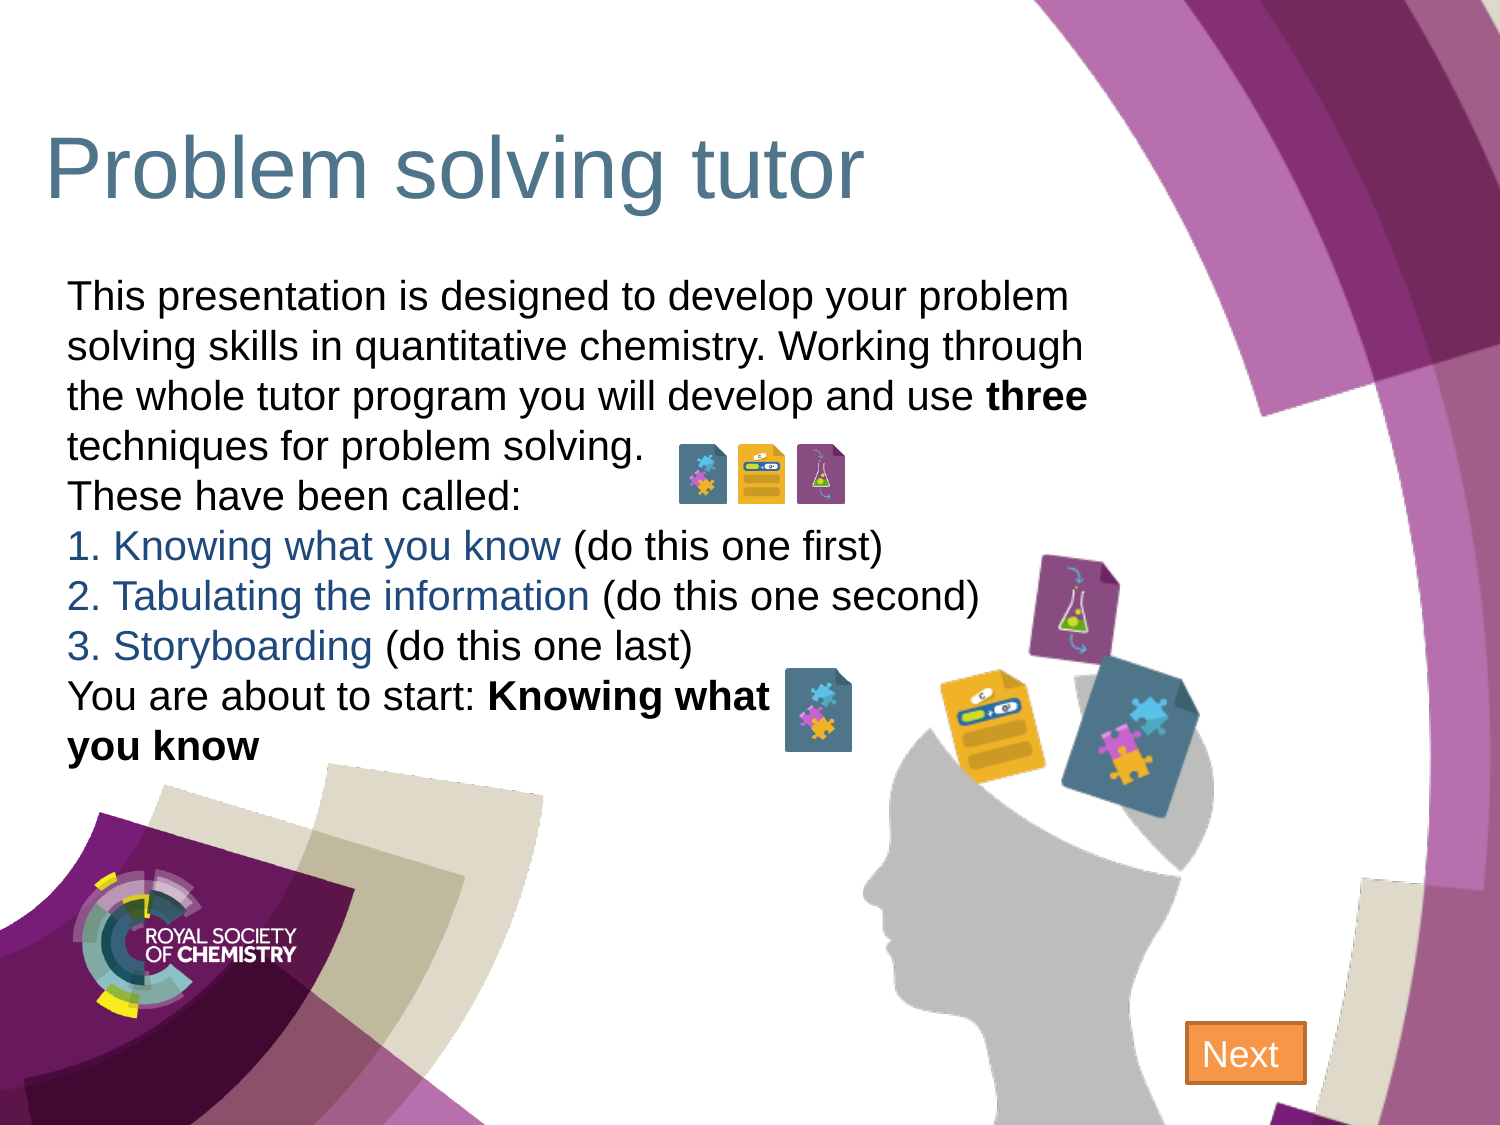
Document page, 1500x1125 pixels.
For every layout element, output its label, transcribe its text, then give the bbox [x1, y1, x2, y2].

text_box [678, 444, 845, 504]
text_box This presentation is designed to develop your problem solving skills in quantitative chemistry. Working through the whole tutor program you will develop and use three techniques for problem solving. These have been called: 1. Knowing what you know (do this one first) 2. Tabulating the information (do this one second) 3. Storyboarding (do this one last) You are about to start: Knowing what you know [52, 261, 1127, 777]
text_box Next [1219, 1021, 1307, 1085]
picture [0, 0, 1500, 1125]
picture [785, 668, 852, 752]
title Problem solving tutor [29, 42, 1305, 284]
